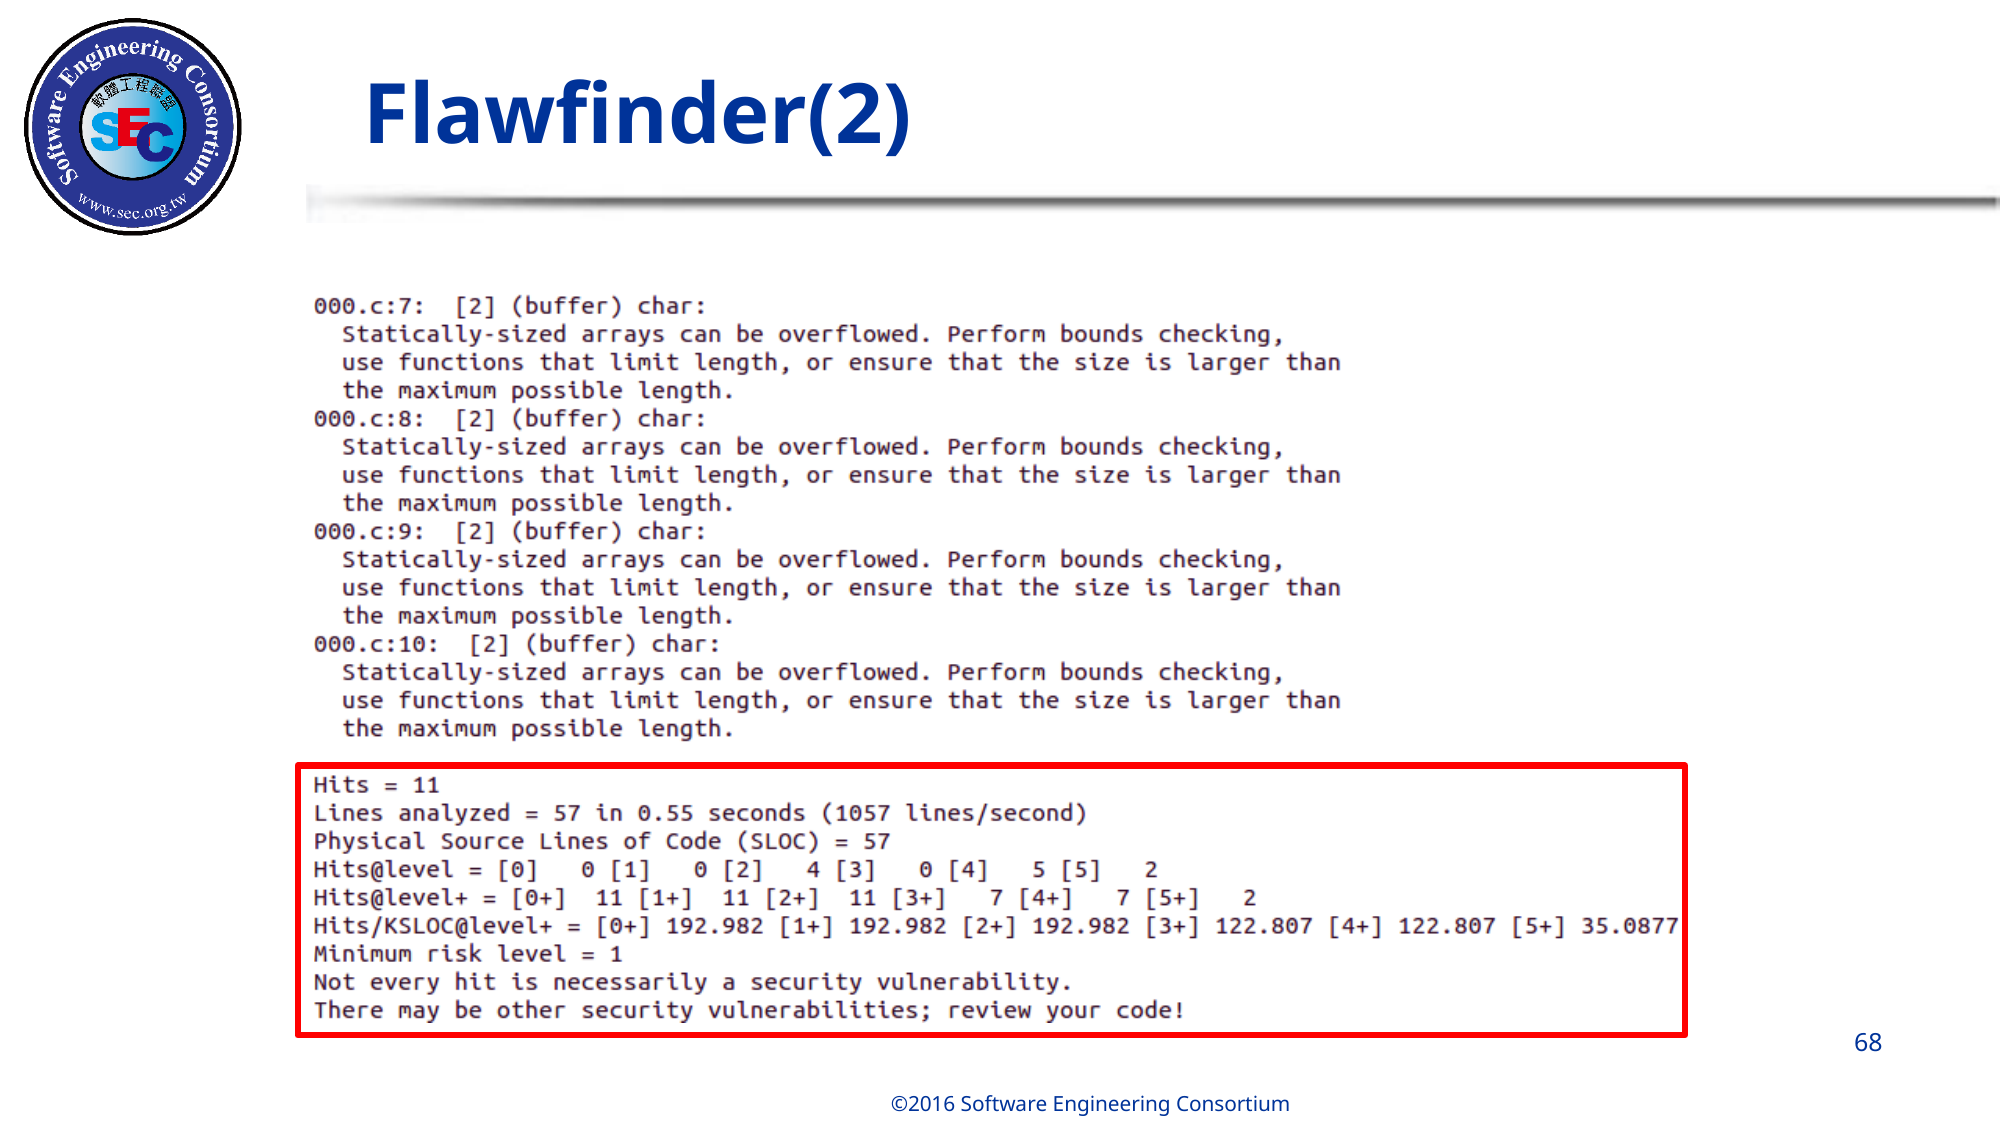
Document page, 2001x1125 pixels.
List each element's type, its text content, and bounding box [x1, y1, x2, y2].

title Flawfinder(2) [348, 42, 2000, 179]
picture [0, 0, 265, 259]
slide_number ‹#› [1481, 1019, 1898, 1094]
text_box [297, 765, 1481, 1036]
picture [306, 184, 2000, 223]
picture [314, 289, 1686, 1024]
